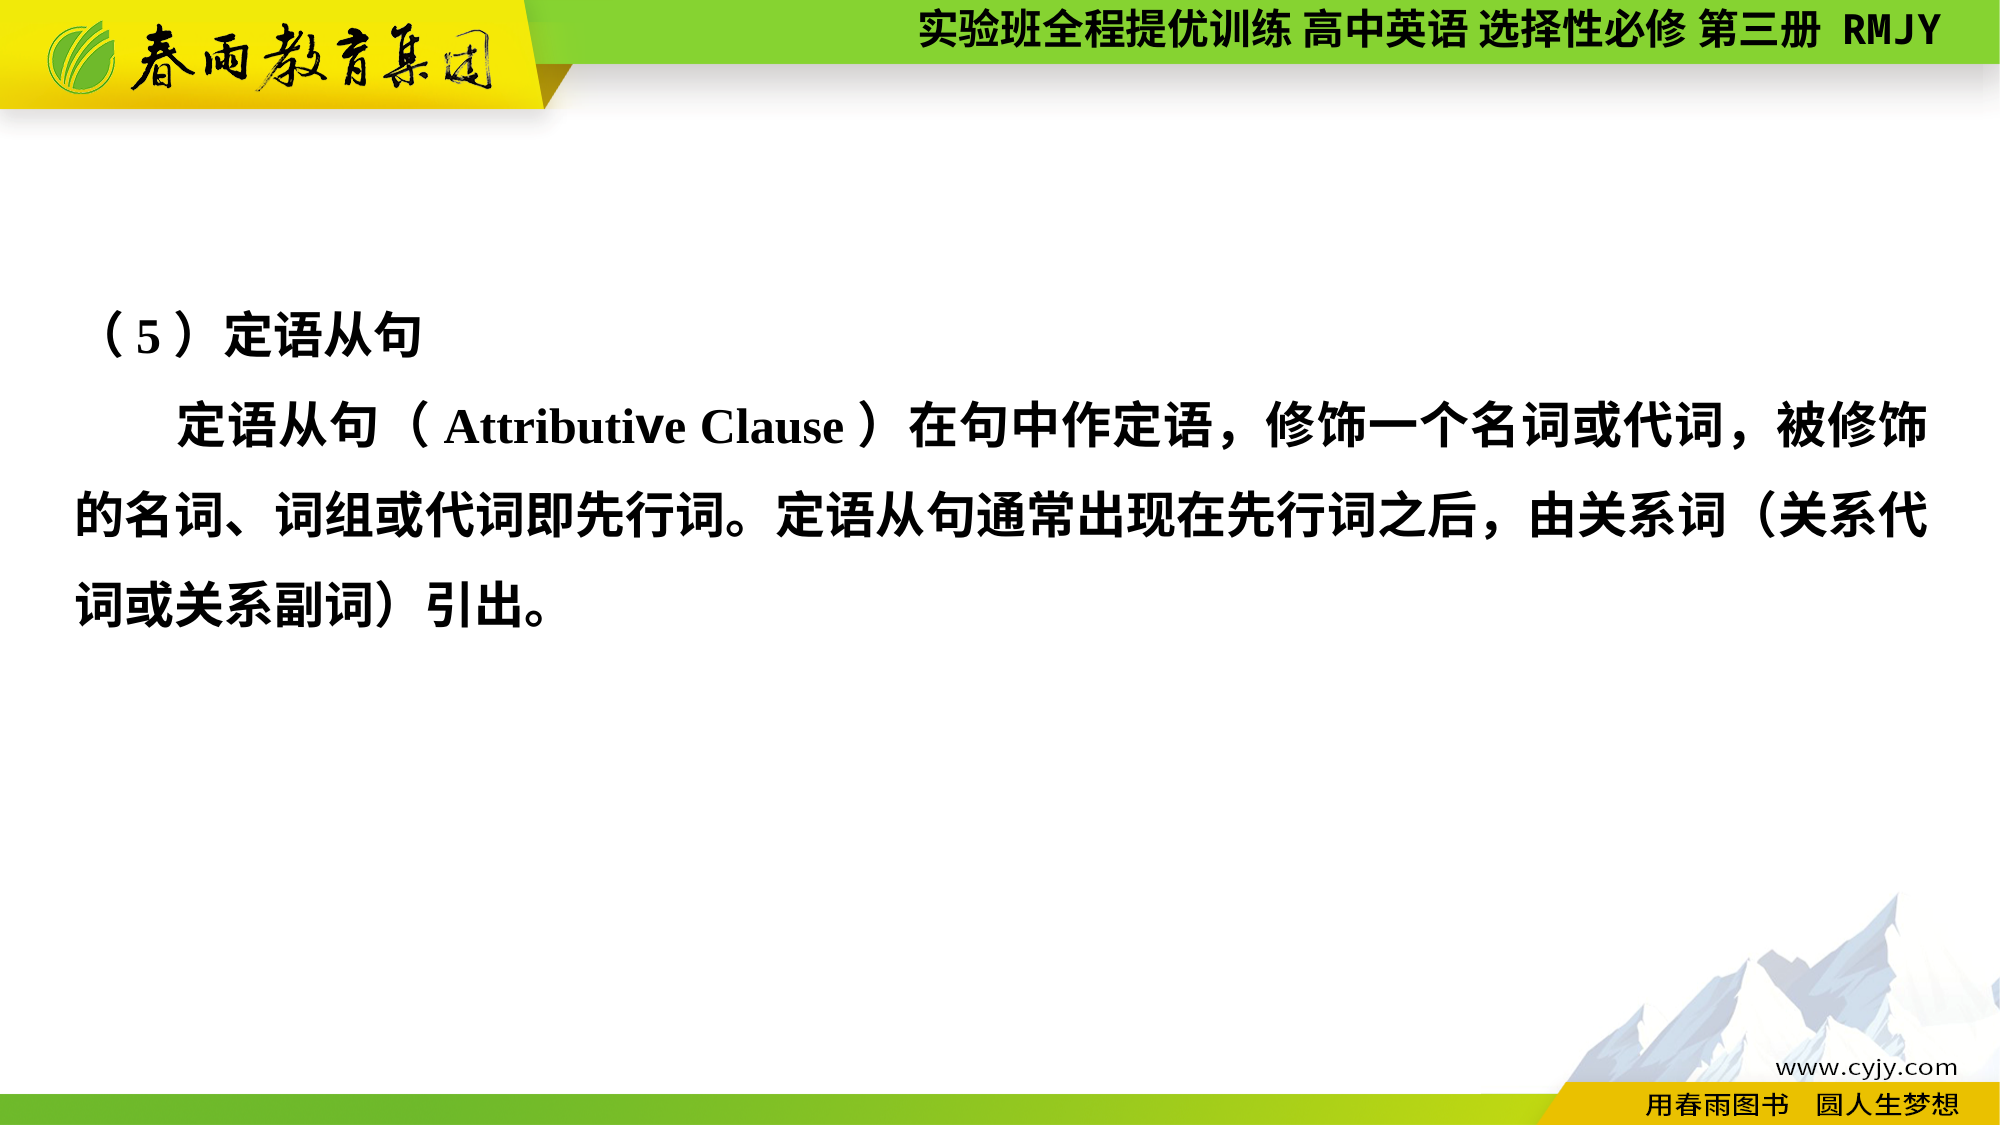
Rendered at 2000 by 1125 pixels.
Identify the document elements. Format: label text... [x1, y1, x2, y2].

picture [0, 0, 2000, 1125]
list （5）定语从句 定语从句（Attributive Clause）在句中作定语，修饰一个名词或代词，被修饰的名词、词组或代词即先行词。定语从句通常出现在先行词之后，由关系词（关系代词或关系副词）引出。 [59, 266, 1944, 646]
